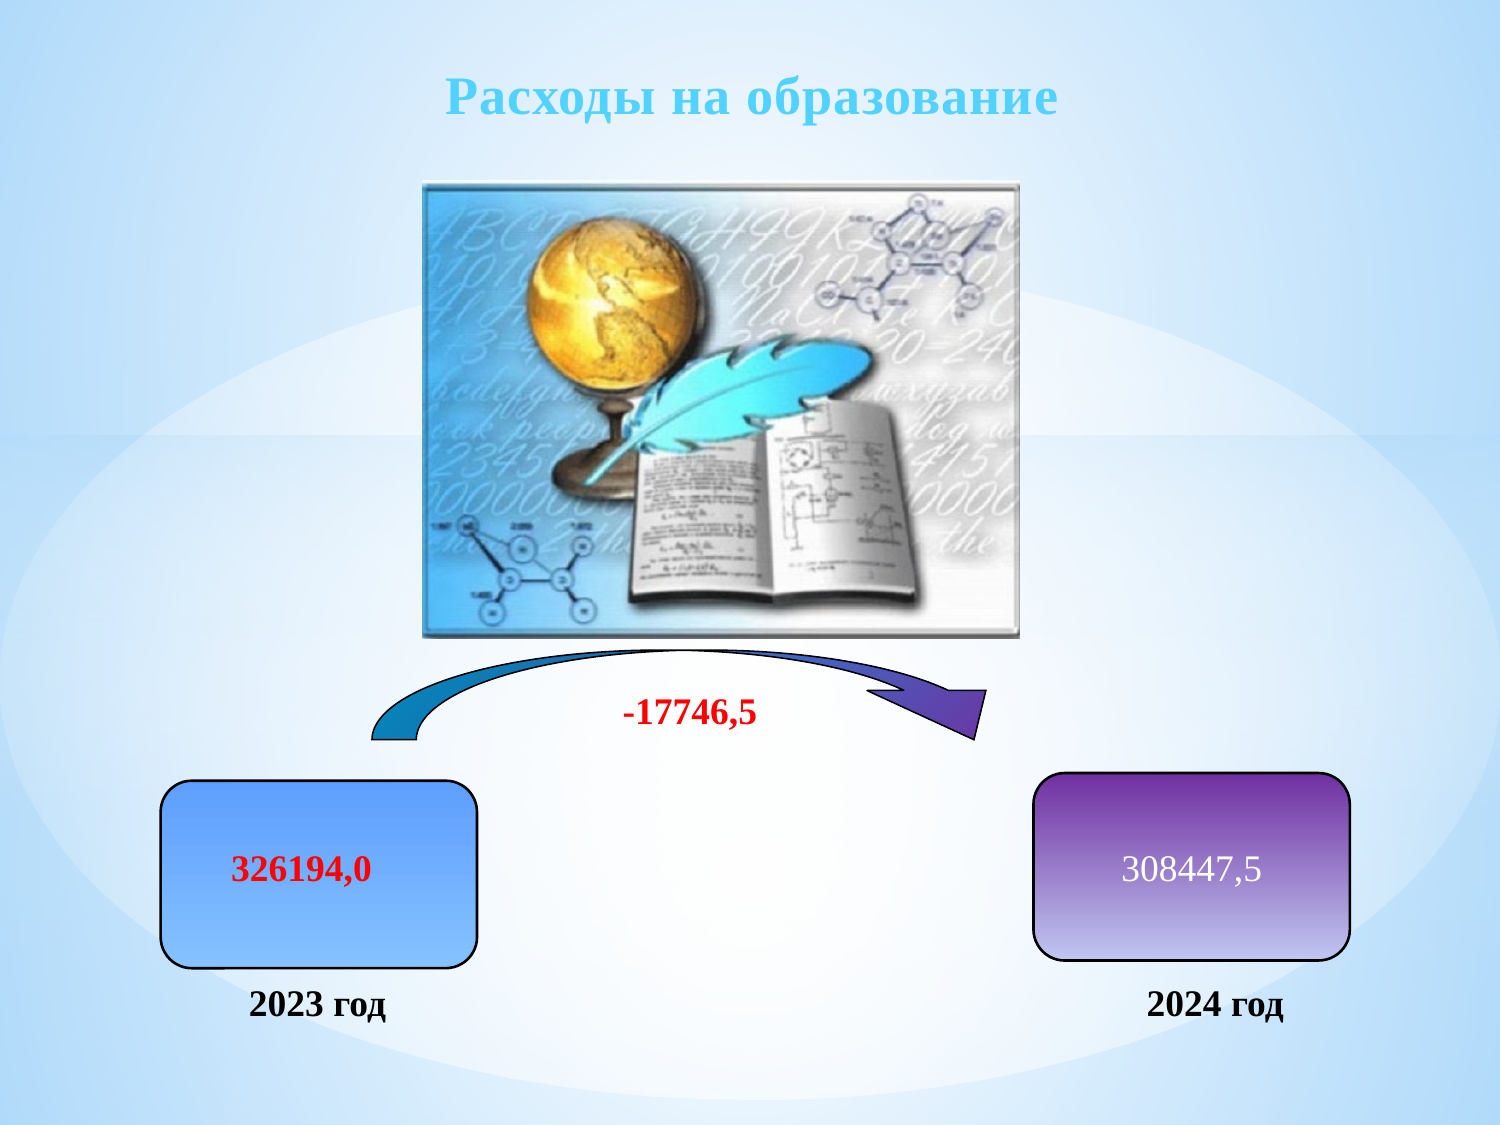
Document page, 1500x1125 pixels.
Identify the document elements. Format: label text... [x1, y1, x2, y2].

title Расходы на образование [0, 4, 1496, 133]
text_box 308447,5 [1032, 771, 1352, 962]
text_box [371, 650, 986, 740]
text_box -17746,5 [549, 679, 831, 740]
picture [421, 180, 1020, 639]
text_box [159, 779, 479, 970]
text_box 2023 год [176, 971, 459, 1032]
text_box 326194,0 [160, 836, 442, 897]
text_box 2024 год [1057, 971, 1374, 1032]
